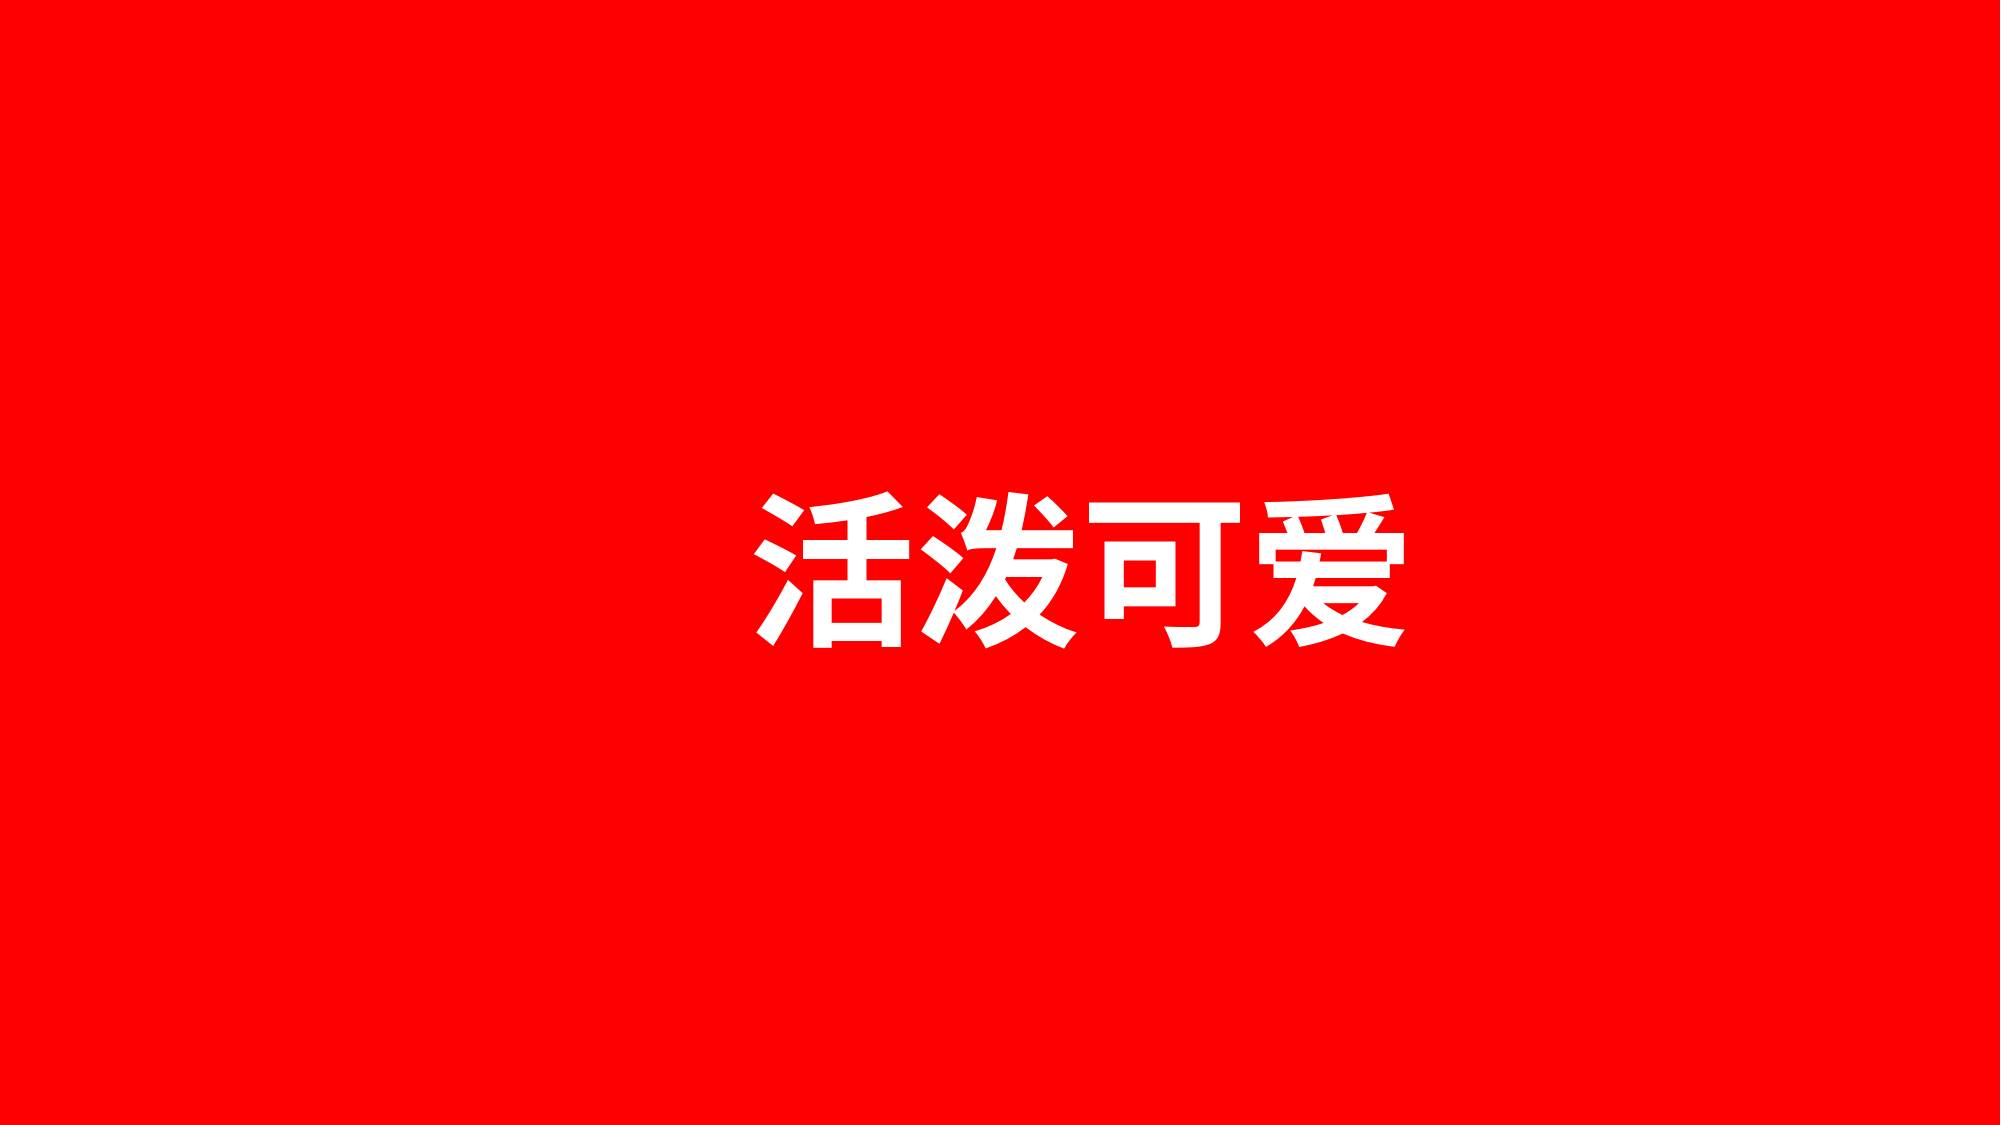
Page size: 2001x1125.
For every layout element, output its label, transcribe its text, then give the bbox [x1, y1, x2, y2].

text_box 活泼可爱 [733, 459, 1650, 675]
